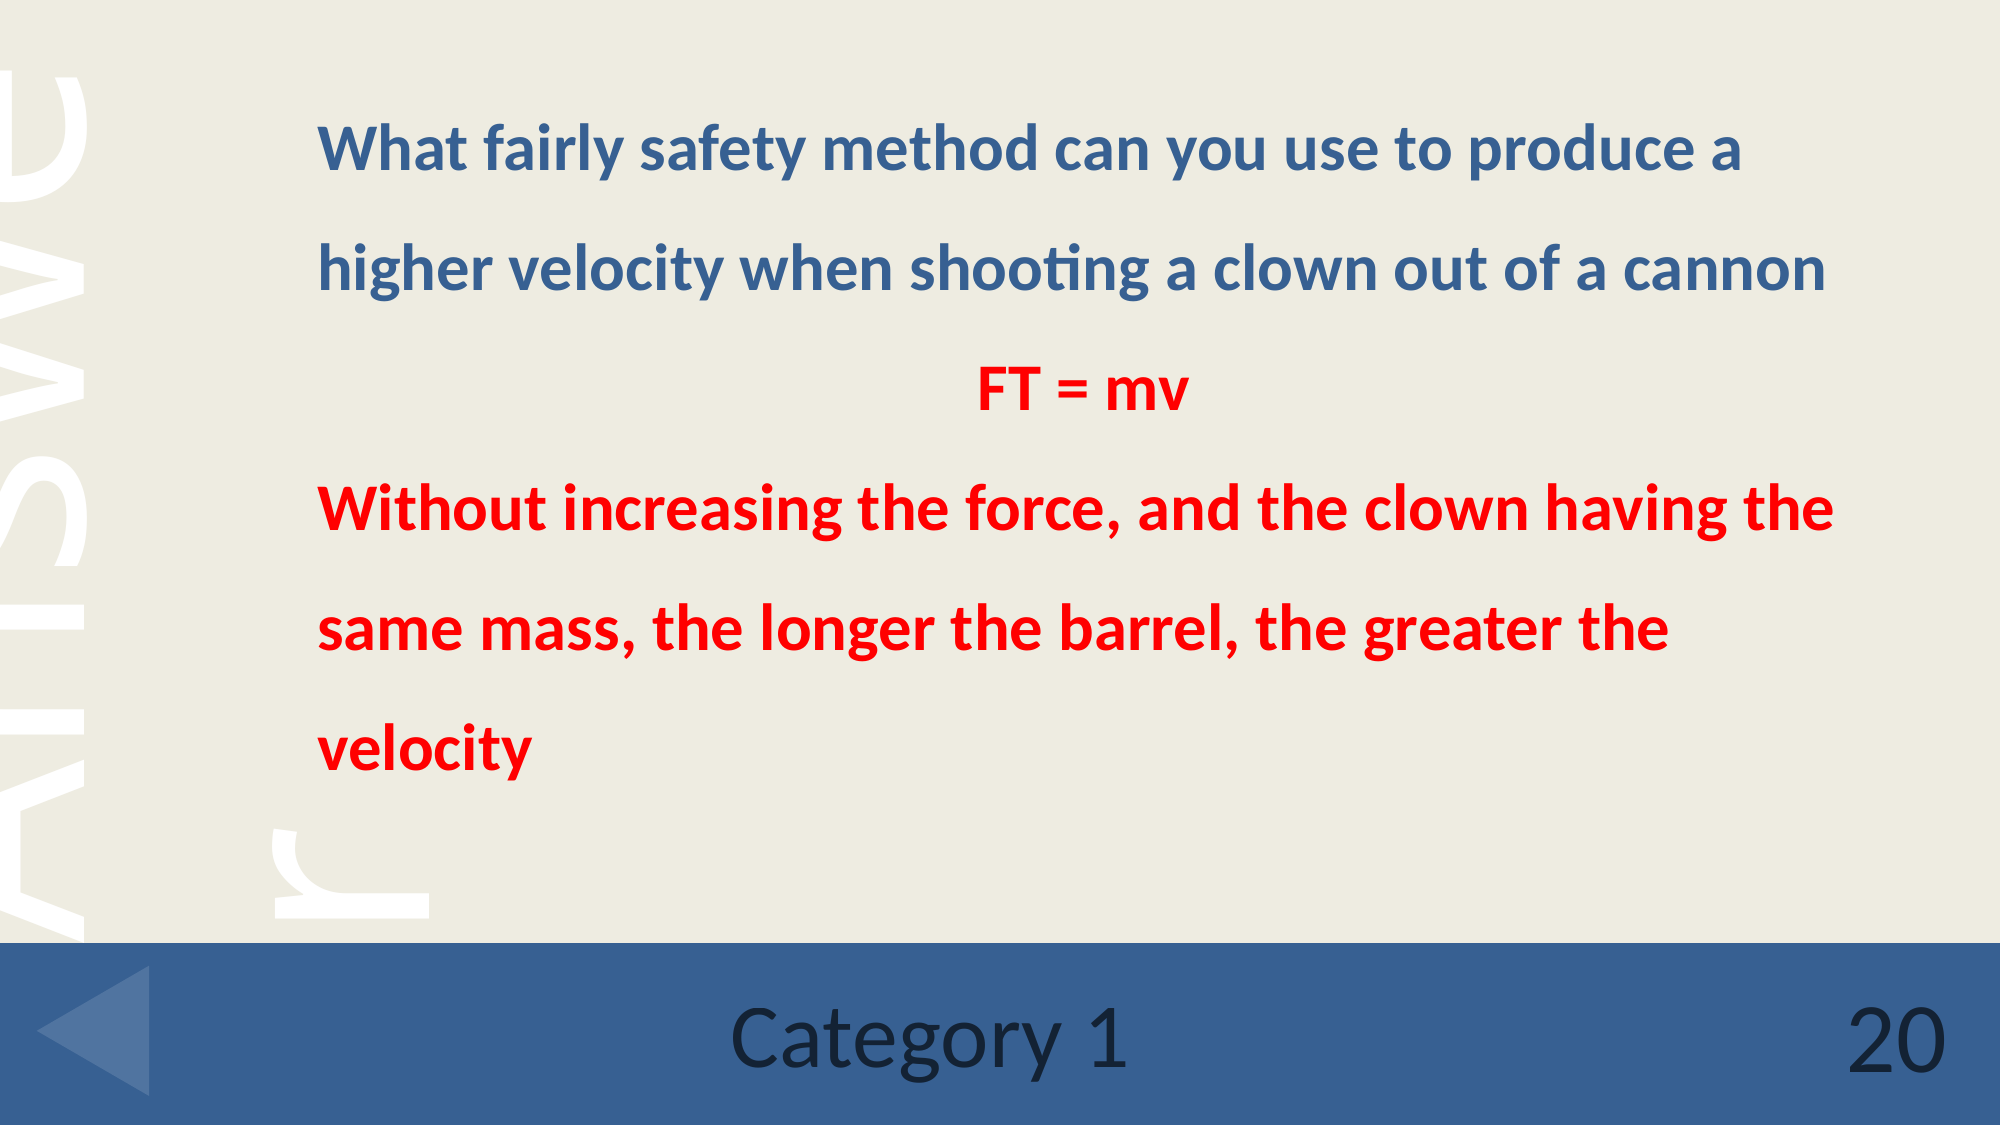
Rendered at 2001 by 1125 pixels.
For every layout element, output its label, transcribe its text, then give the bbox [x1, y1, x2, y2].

title Category 1 [30, 937, 1831, 1125]
list What fairly safety method can you use to produce a higher velocity when shooting a clown out of a cannon FT = mv Without increasing the force, and the clown having the same mass, the longer the barrel, the greater the velocity [302, 134, 1866, 874]
list 20 [1831, 967, 1963, 1097]
